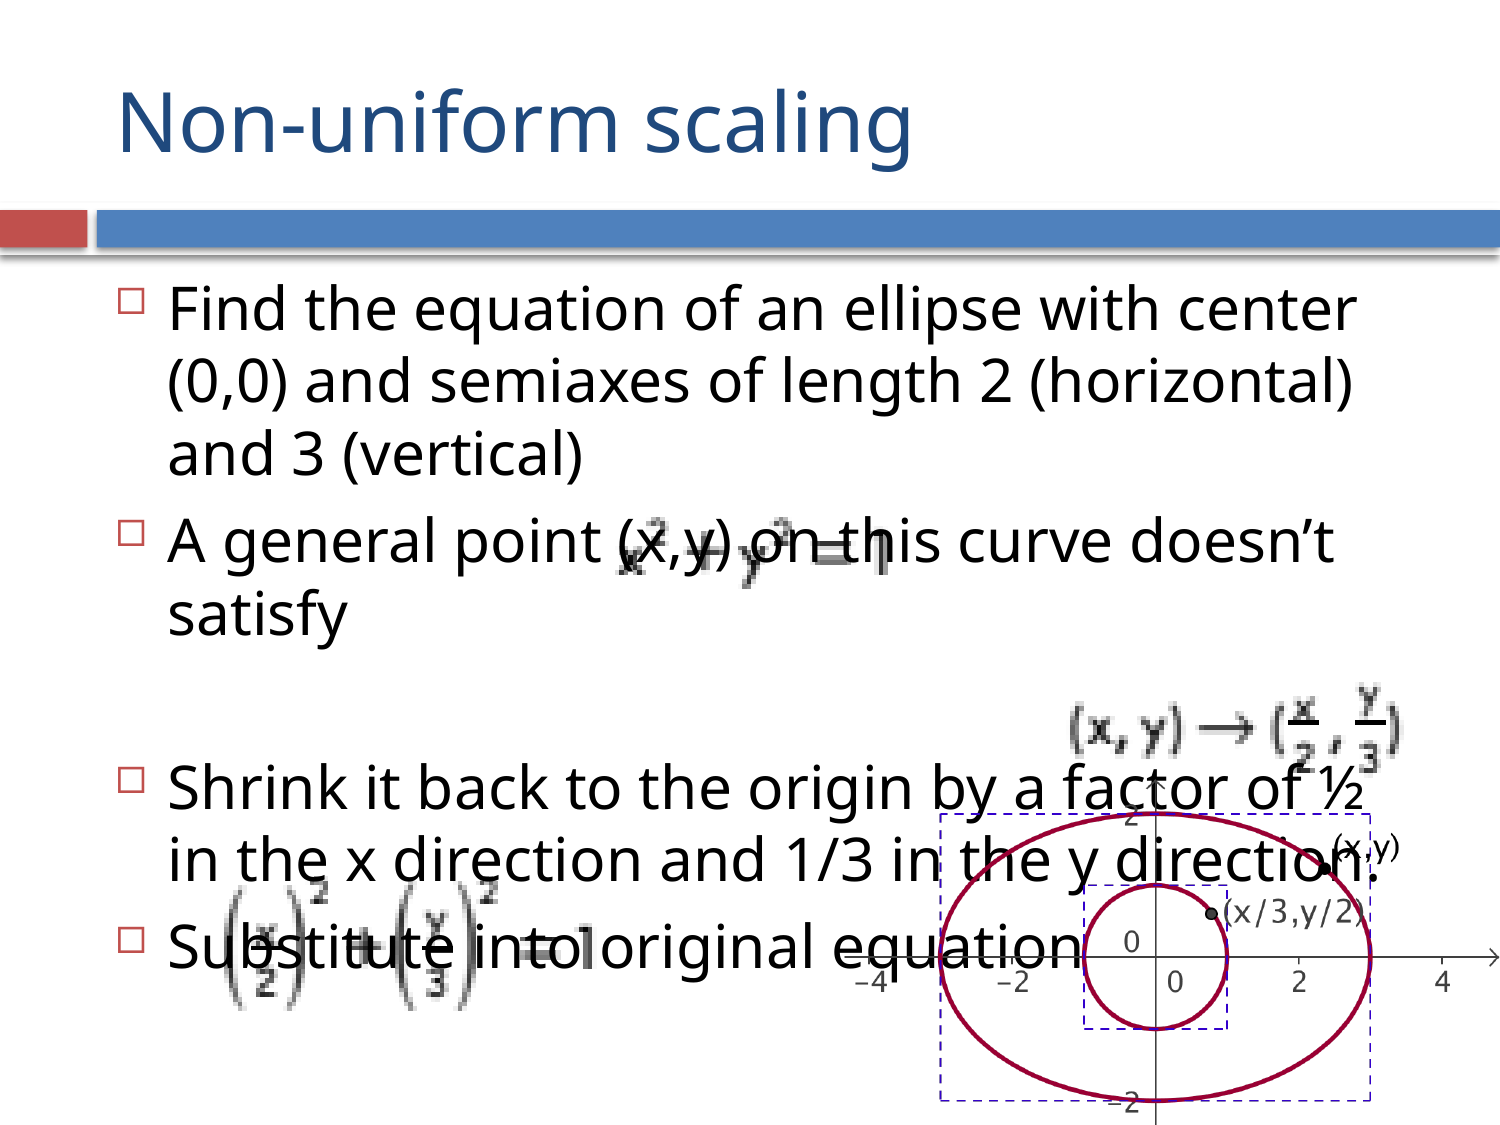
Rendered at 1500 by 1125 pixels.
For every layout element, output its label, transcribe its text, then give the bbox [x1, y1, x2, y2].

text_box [1061, 649, 1409, 777]
title Non-uniform scaling [100, 37, 1438, 200]
list Find the equation of an ellipse with center (0,0) and semiaxes of length 2 (horizontal) and 3 (vertical) A general point (x,y) on this curve doesn’t satisfy Shrink it back to the origin by a factor of ½ in the x direction and 1/3 in the y direction. Substitute into original equation [100, 262, 1438, 1000]
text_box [216, 844, 598, 1021]
picture [843, 777, 1500, 1125]
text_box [605, 488, 894, 601]
